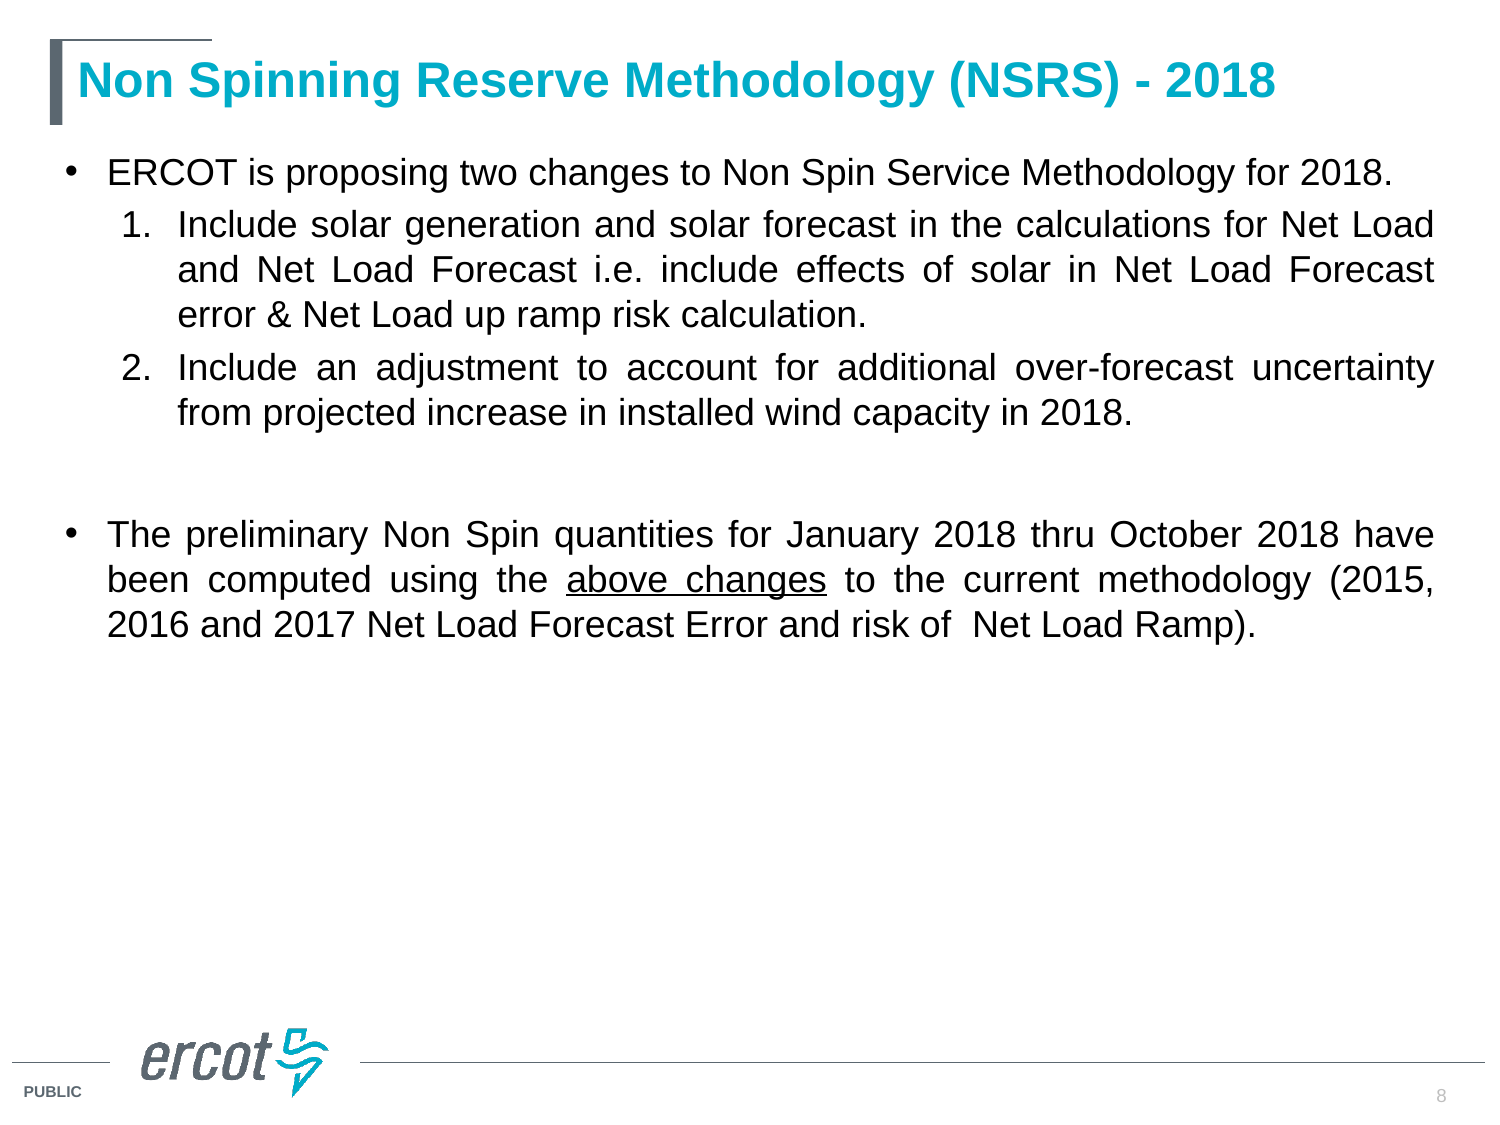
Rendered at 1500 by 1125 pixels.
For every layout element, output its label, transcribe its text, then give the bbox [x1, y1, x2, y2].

list ERCOT is proposing two changes to Non Spin Service Methodology for 2018. Include solar generation and solar forecast in the calculations for Net Load and Net Load Forecast i.e. include effects of solar in Net Load Forecast error & Net Load up ramp risk calculation. Include an adjustment to account for additional over-forecast uncertainty from projected increase in installed wind capacity in 2018. The preliminary Non Spin quantities for January 2018 thru October 2018 have been computed using the above changes to the current methodology (2015, 2016 and 2017 Net Load Forecast Error and risk of Net Load Ramp). [50, 140, 1450, 972]
picture [137, 1024, 332, 1100]
title Non Spinning Reserve Methodology (NSRS) - 2018 [62, 39, 1450, 125]
